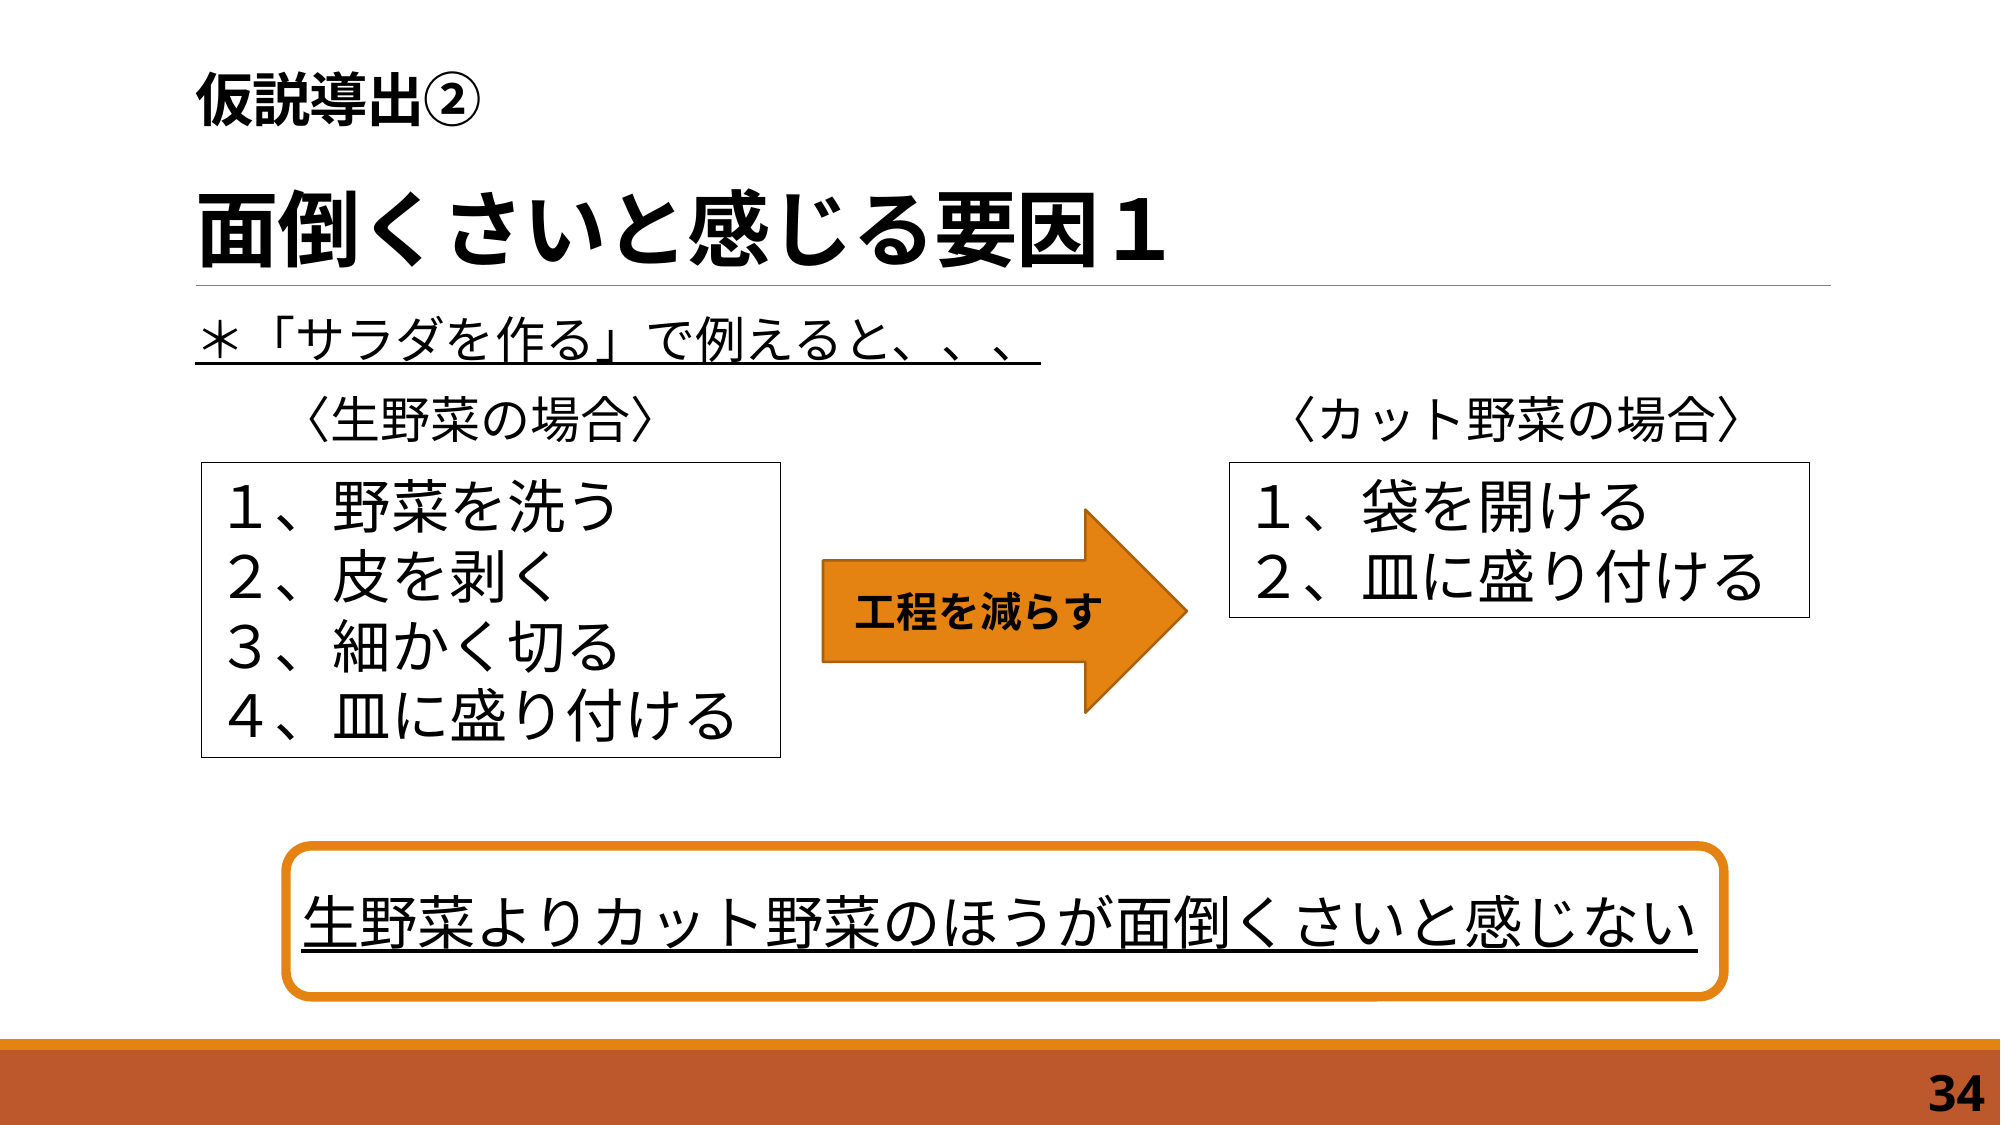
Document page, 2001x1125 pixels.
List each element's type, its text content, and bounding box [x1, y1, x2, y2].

title 仮説導出② 面倒くさいと感じる要因１ [180, 47, 1830, 285]
text_box ＊「サラダを作る」で例えると、、、 [179, 300, 1078, 376]
text_box 〈カット野菜の場合〉 [1251, 381, 1788, 457]
text_box [284, 844, 1726, 999]
text_box １、袋を開ける ２、皿に盛り付ける [1229, 462, 1810, 618]
text_box １、​野菜を洗う ２、皮を剥く ３、細かく切る ４、皿に盛り付ける [201, 462, 781, 758]
text_box 〈生野菜の場合〉 [265, 381, 716, 457]
slide_number 34 [1784, 1065, 2000, 1125]
text_box 工程を減らす [821, 508, 1188, 714]
